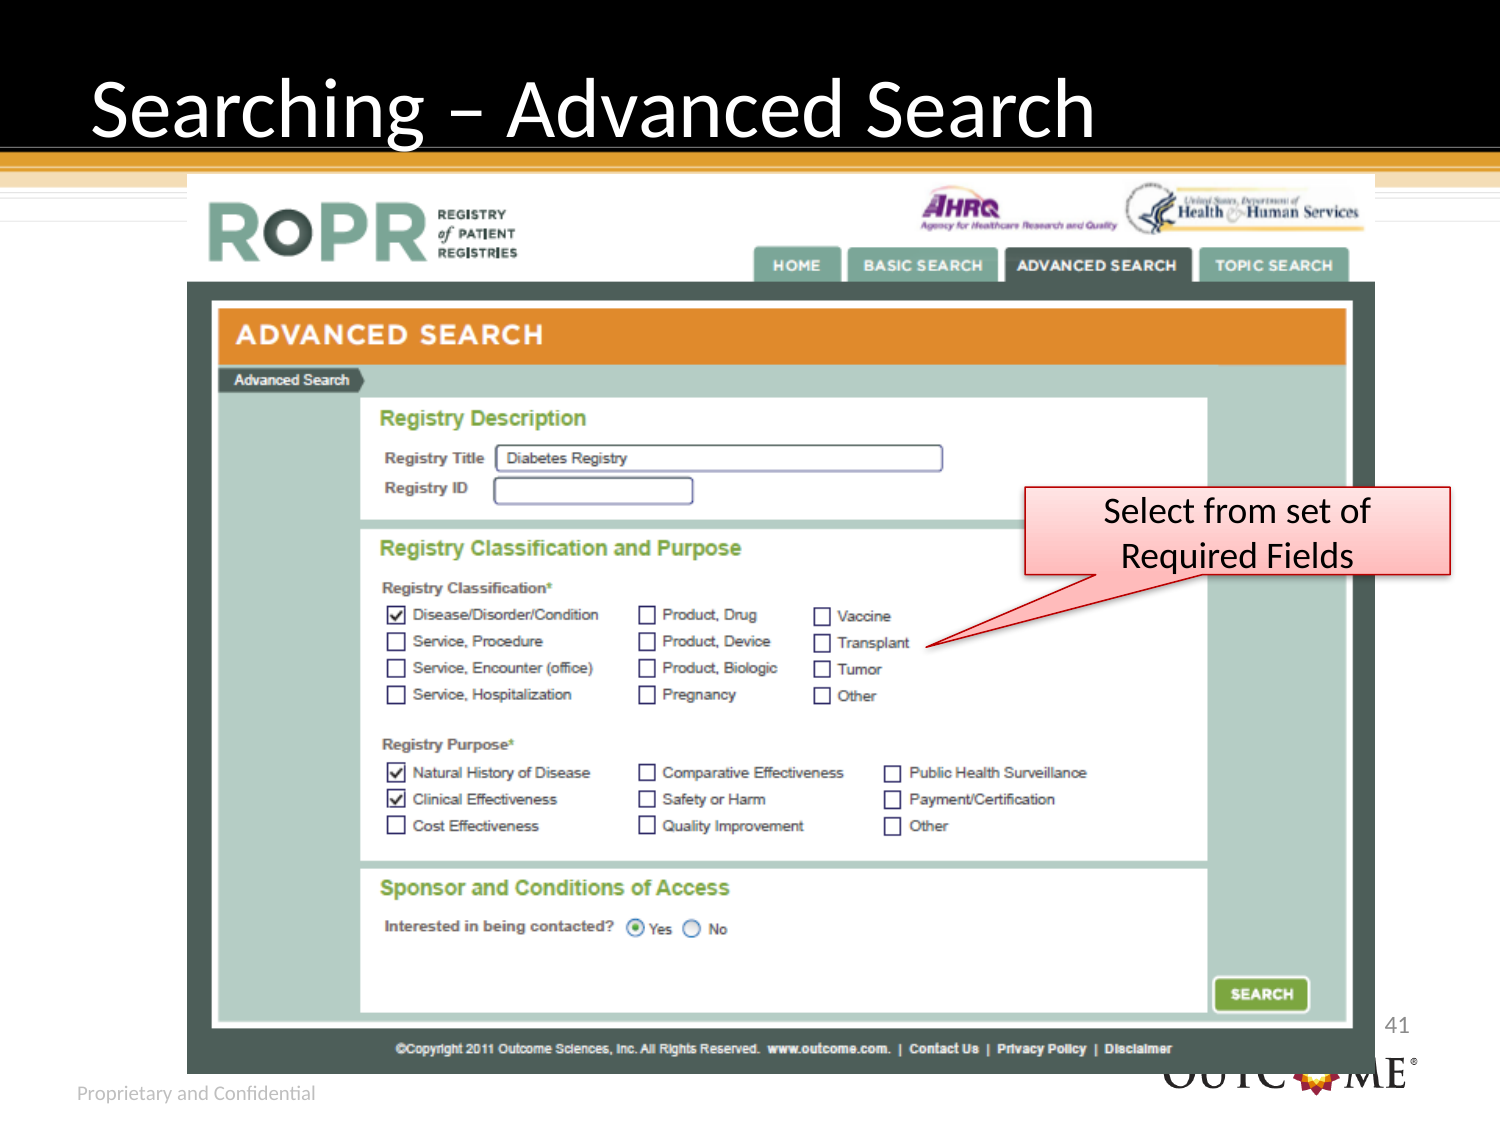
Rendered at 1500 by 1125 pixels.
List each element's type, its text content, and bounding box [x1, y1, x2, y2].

picture [1163, 1074, 1418, 1096]
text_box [187, 174, 1451, 1074]
picture [0, 0, 1500, 223]
title Searching – Advanced Search [75, 45, 1425, 163]
